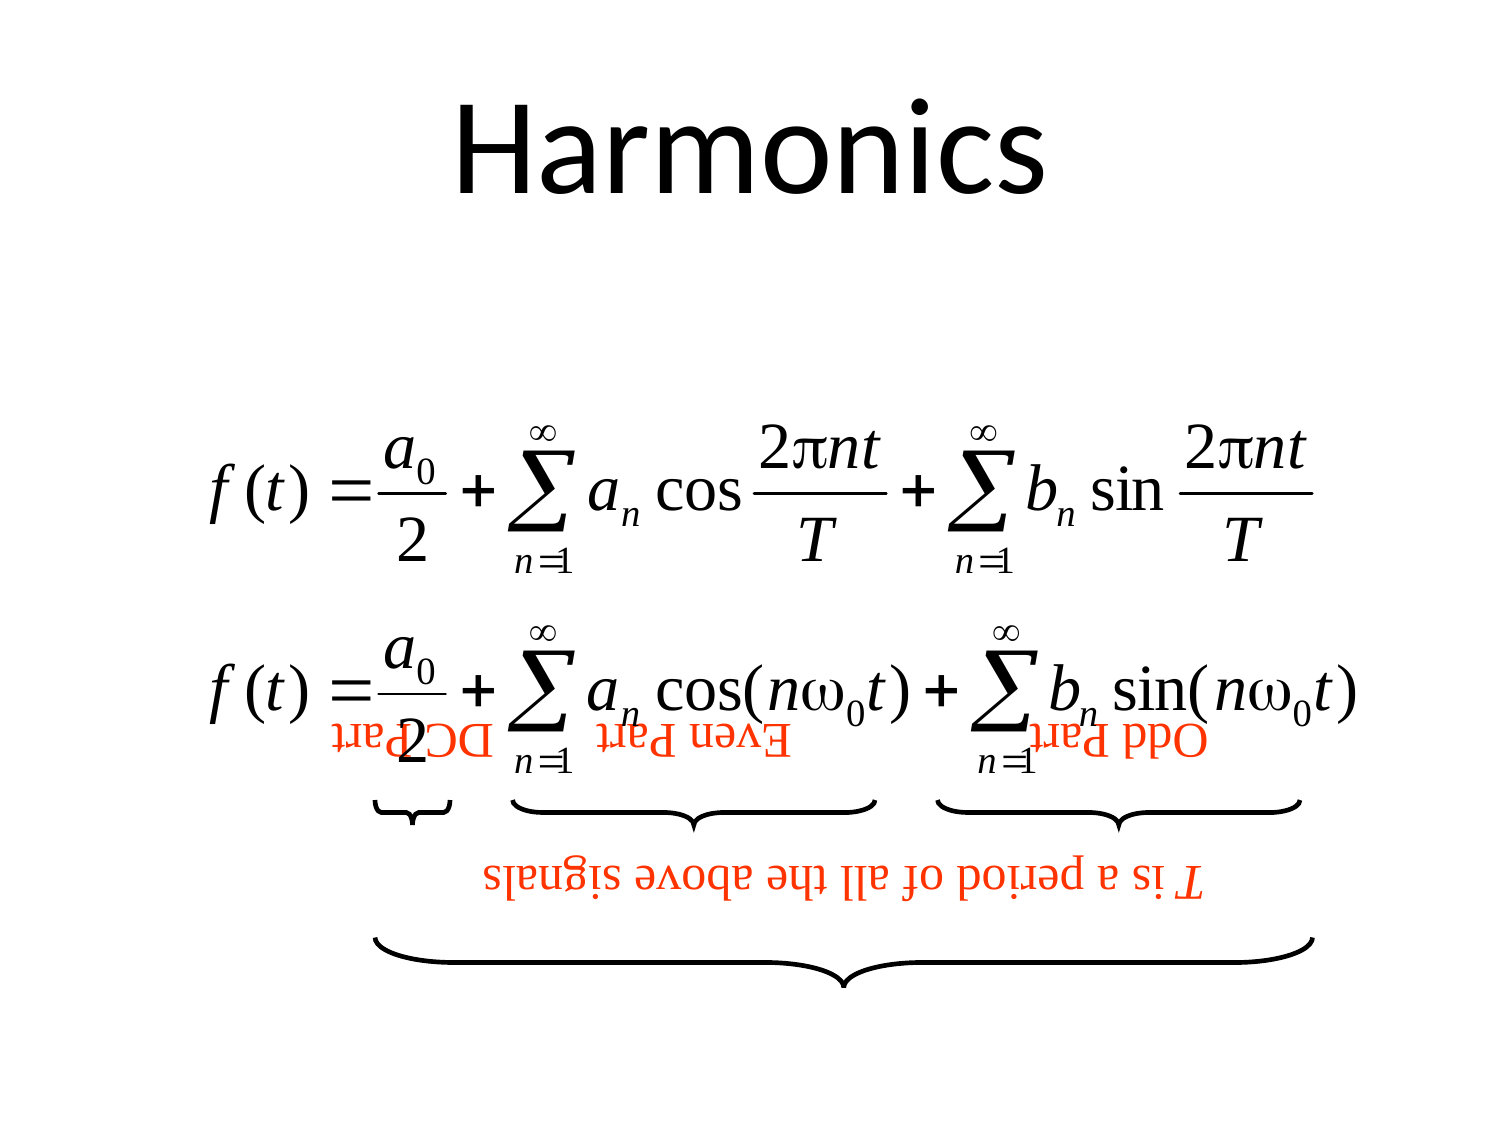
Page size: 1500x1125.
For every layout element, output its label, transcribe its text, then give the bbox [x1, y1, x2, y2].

text_box Even Part [512, 800, 876, 826]
text_box T is a period of all the above signals [375, 937, 1313, 988]
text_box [187, 599, 1370, 788]
text_box Odd Part [937, 800, 1300, 826]
title Harmonics [75, 45, 1425, 233]
text_box DC Part [375, 800, 451, 825]
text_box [187, 399, 1326, 588]
